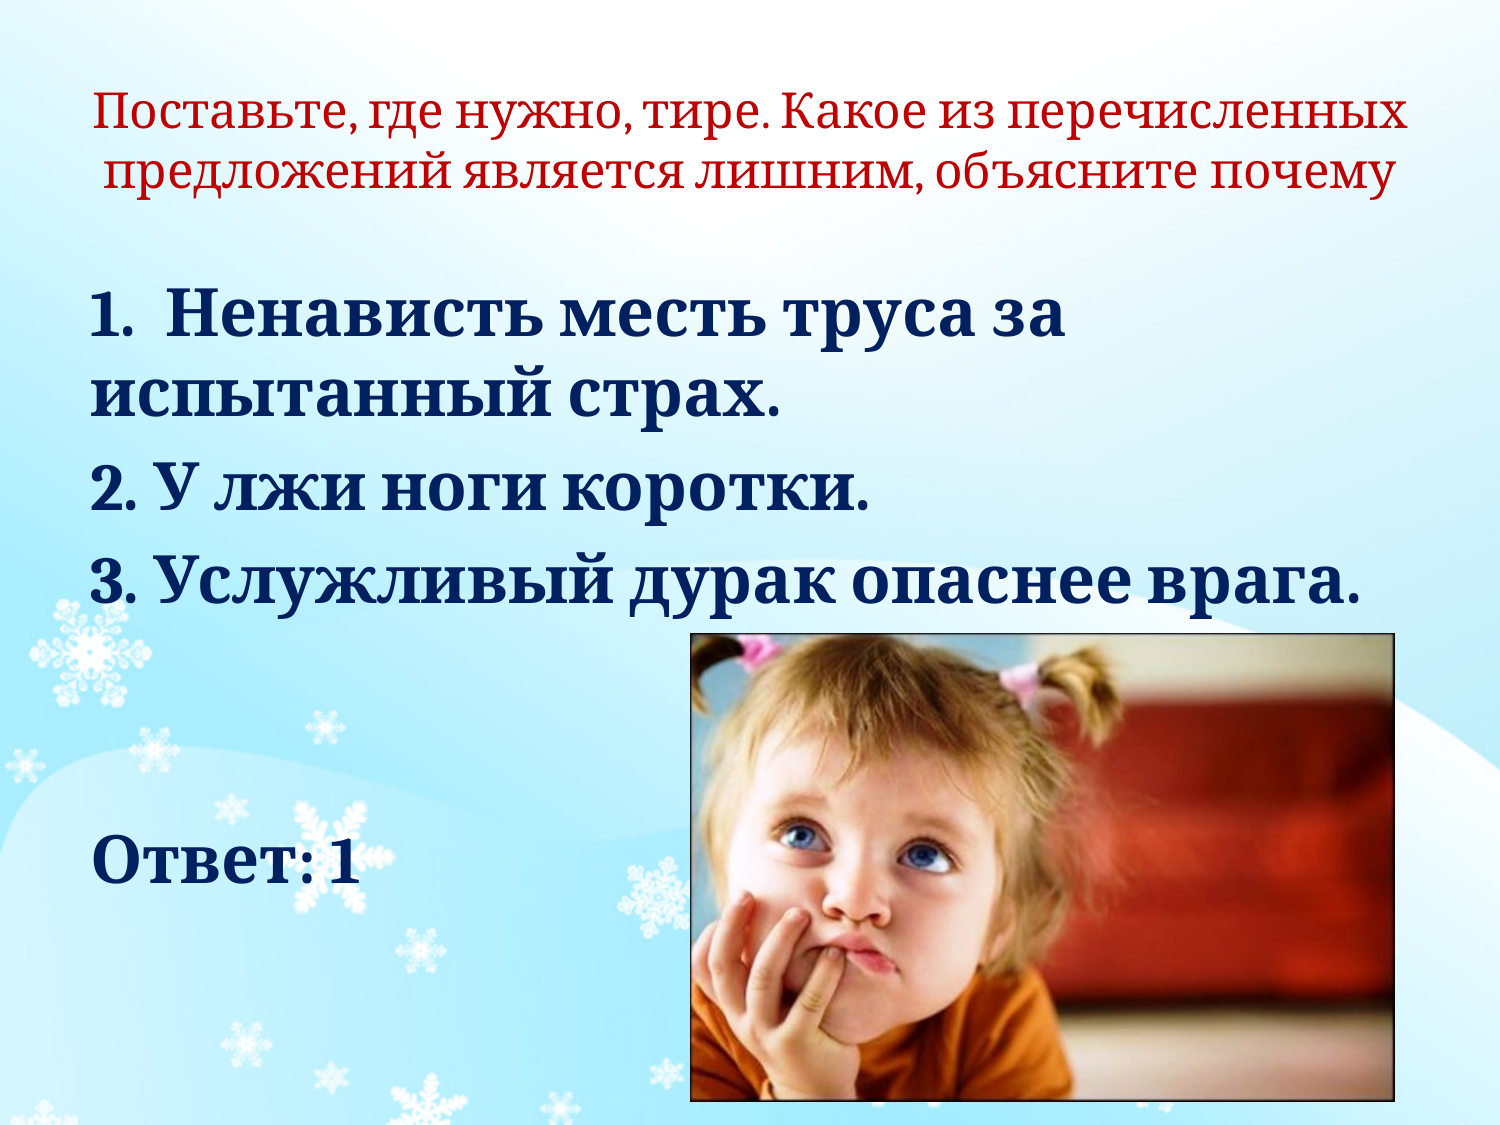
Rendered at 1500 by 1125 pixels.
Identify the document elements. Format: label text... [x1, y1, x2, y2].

list 1. Ненависть месть труса за испытанный страх. 2. У лжи ноги коротки. 3. Услужливый дурак опаснее врага. Ответ: 1 [75, 262, 1425, 1005]
picture [0, 0, 1500, 1125]
title Поставьте, где нужно, тире. Какое из перечисленных предложений является лишним, объясните почему [75, 45, 1425, 233]
